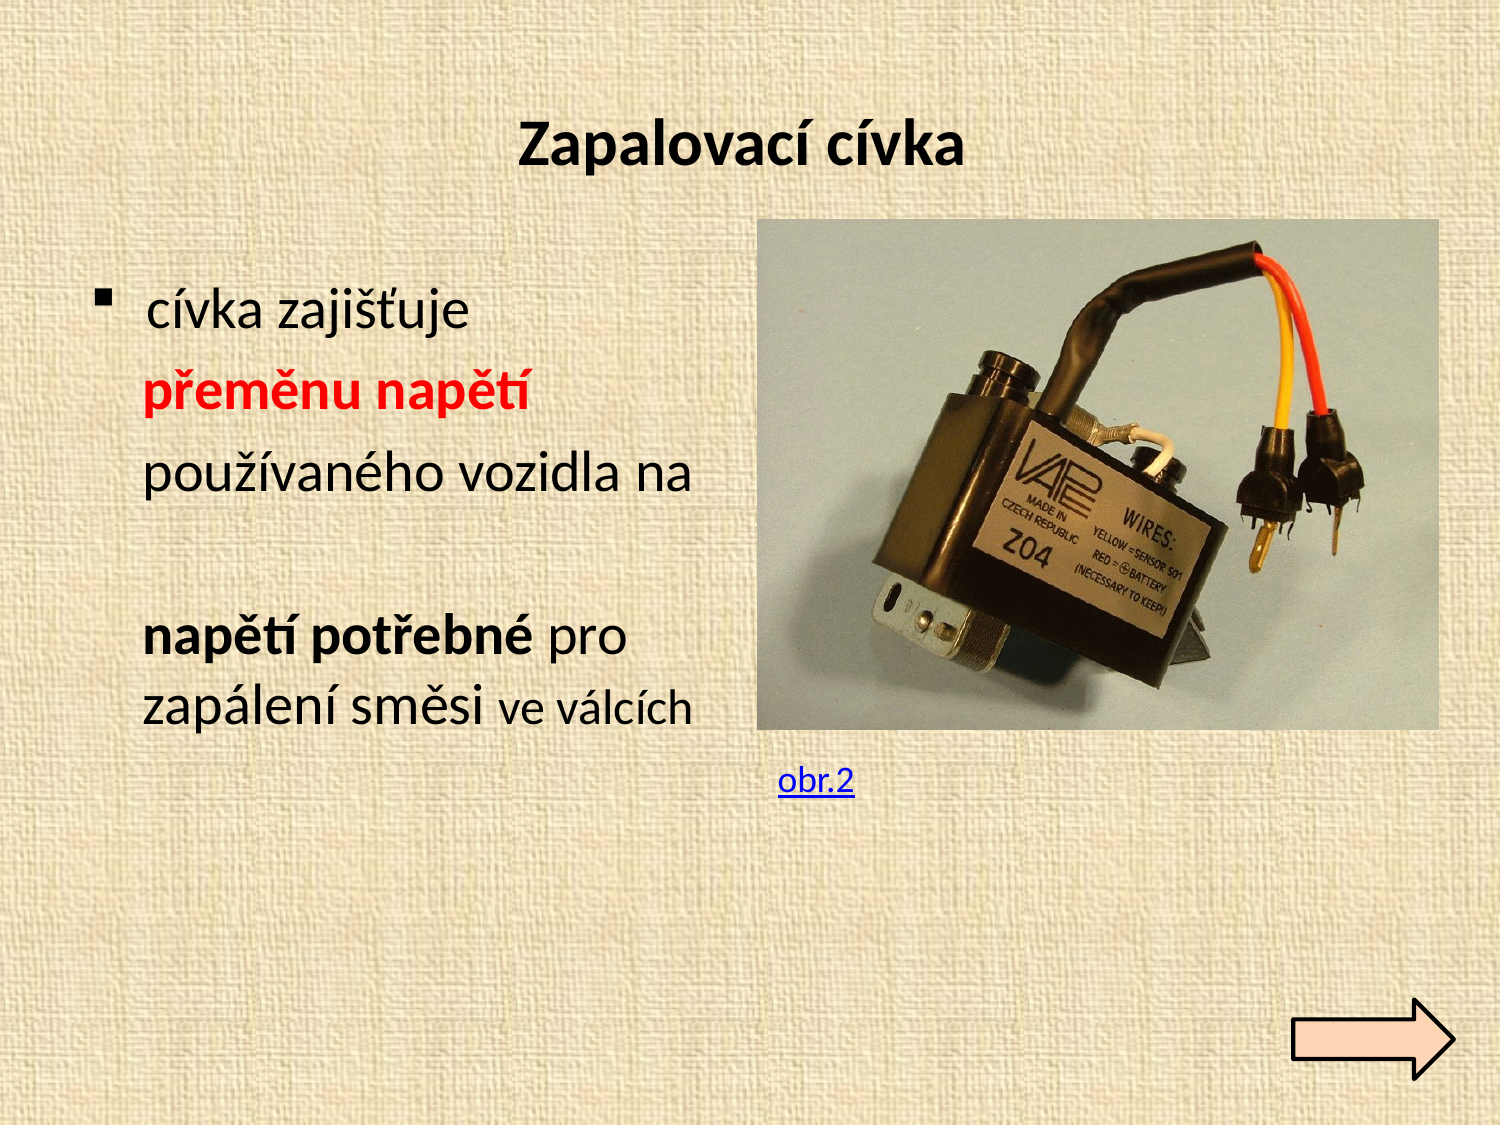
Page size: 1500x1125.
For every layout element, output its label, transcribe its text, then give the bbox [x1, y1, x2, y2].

title Zapalovací cívka [75, 45, 1425, 233]
list cívka zajišťuje přeměnu napětí používaného vozidla na napětí potřebné pro zapálení směsi ve válcích [75, 262, 738, 1005]
text_box [1291, 997, 1456, 1081]
picture [757, 219, 1439, 730]
list obr.2 [762, 737, 1425, 1005]
